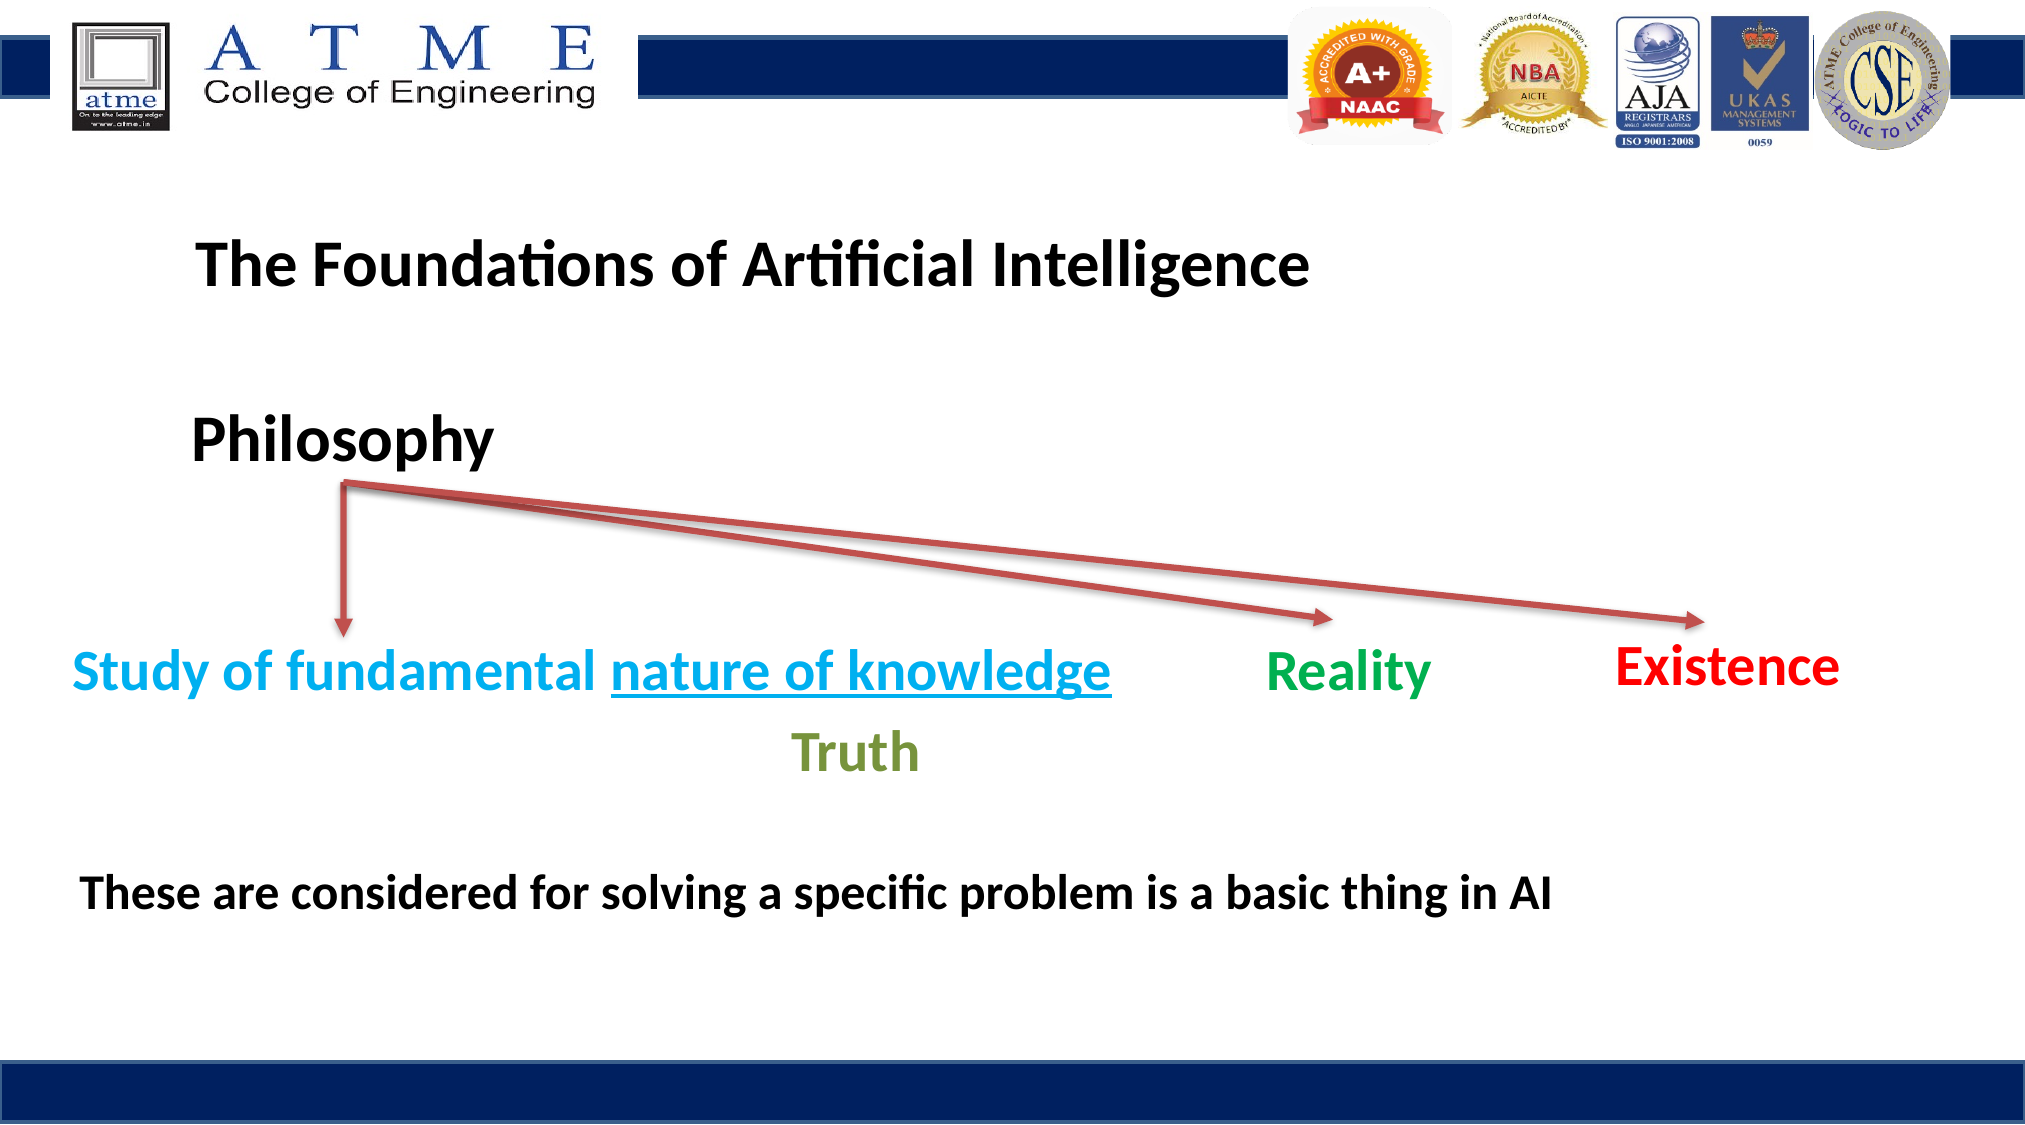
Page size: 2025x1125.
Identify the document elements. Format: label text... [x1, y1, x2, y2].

text_box Truth [776, 705, 936, 791]
text_box The Foundations of Artificial Intelligence [180, 212, 1327, 308]
picture [1287, 6, 1813, 150]
text_box These are considered for solving a specific problem is a basic thing in AI [64, 851, 1581, 927]
text_box Existence [1600, 619, 1857, 705]
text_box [343, 483, 1706, 623]
text_box Study of fundamental nature of knowledge [57, 624, 1128, 710]
text_box Philosophy [176, 387, 511, 483]
picture [1814, 9, 1951, 151]
picture [50, 0, 638, 150]
text_box Reality [1251, 631, 1448, 710]
